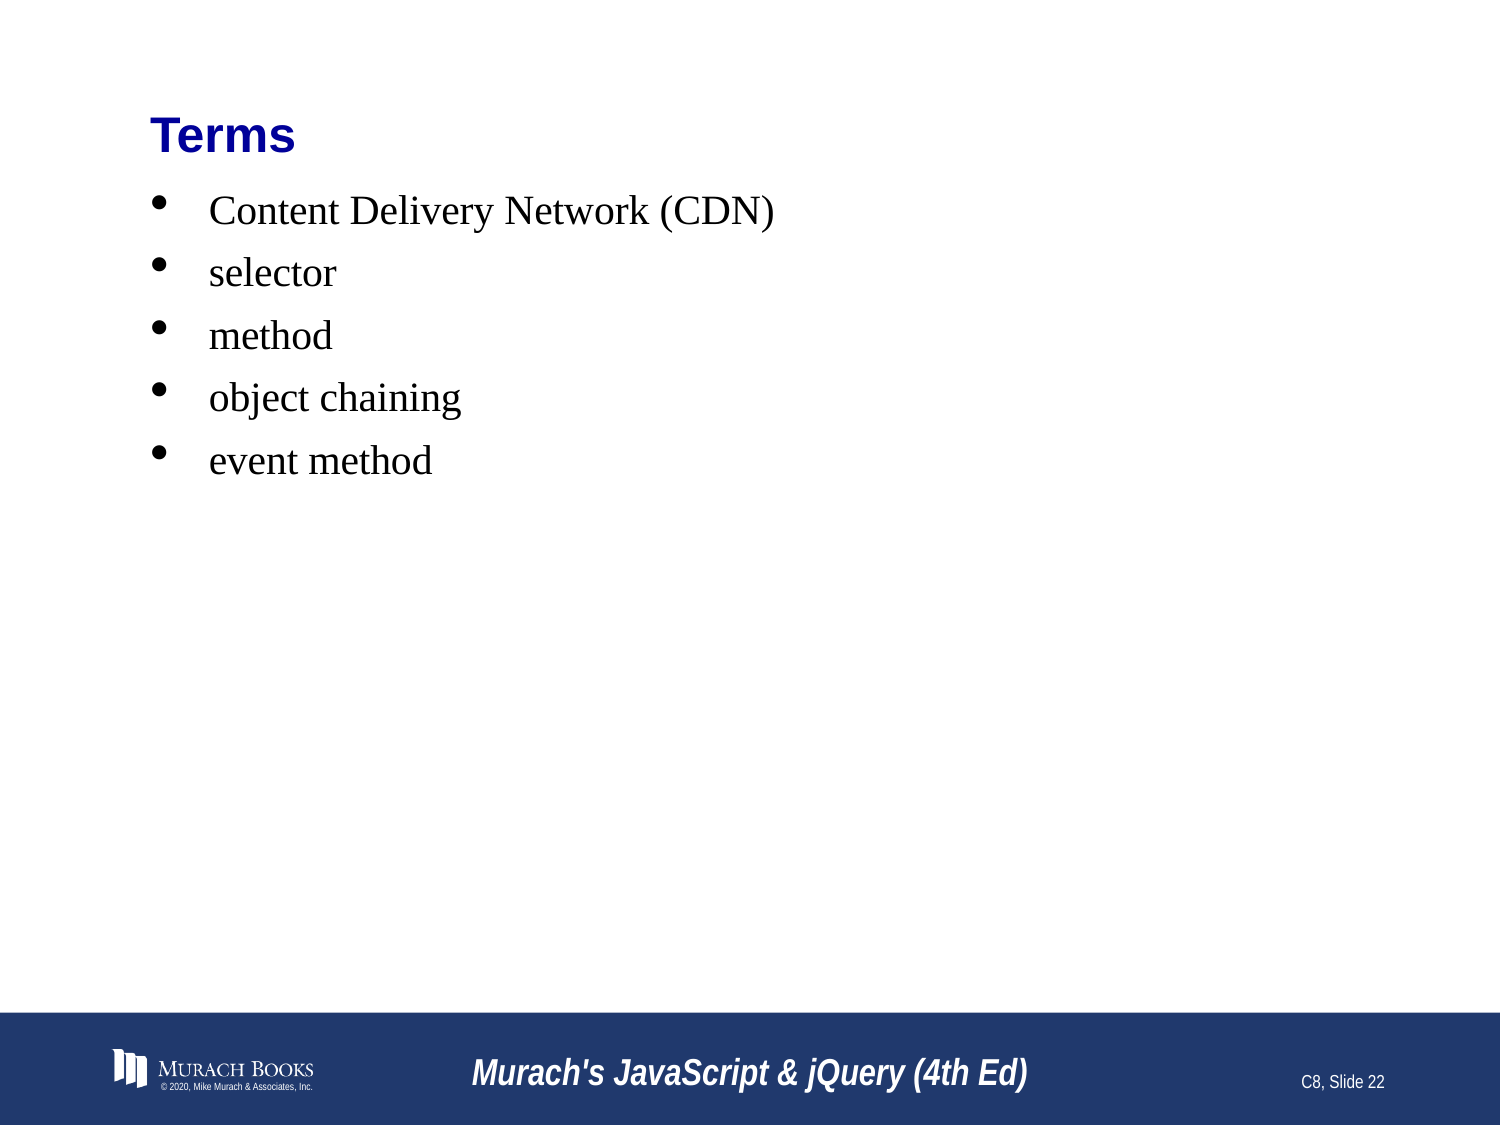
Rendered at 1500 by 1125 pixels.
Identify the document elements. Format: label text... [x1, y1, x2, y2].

slide_number Murach's JavaScript & jQuery (4th Ed) [463, 1025, 1050, 1100]
slide_number C8, Slide 22 [1087, 1025, 1400, 1100]
footer © 2020, Mike Murach & Associates, Inc. [12, 1025, 463, 1100]
list Content Delivery Network (CDN) selector method object chaining event method [137, 174, 1350, 975]
title Terms [150, 102, 1350, 164]
